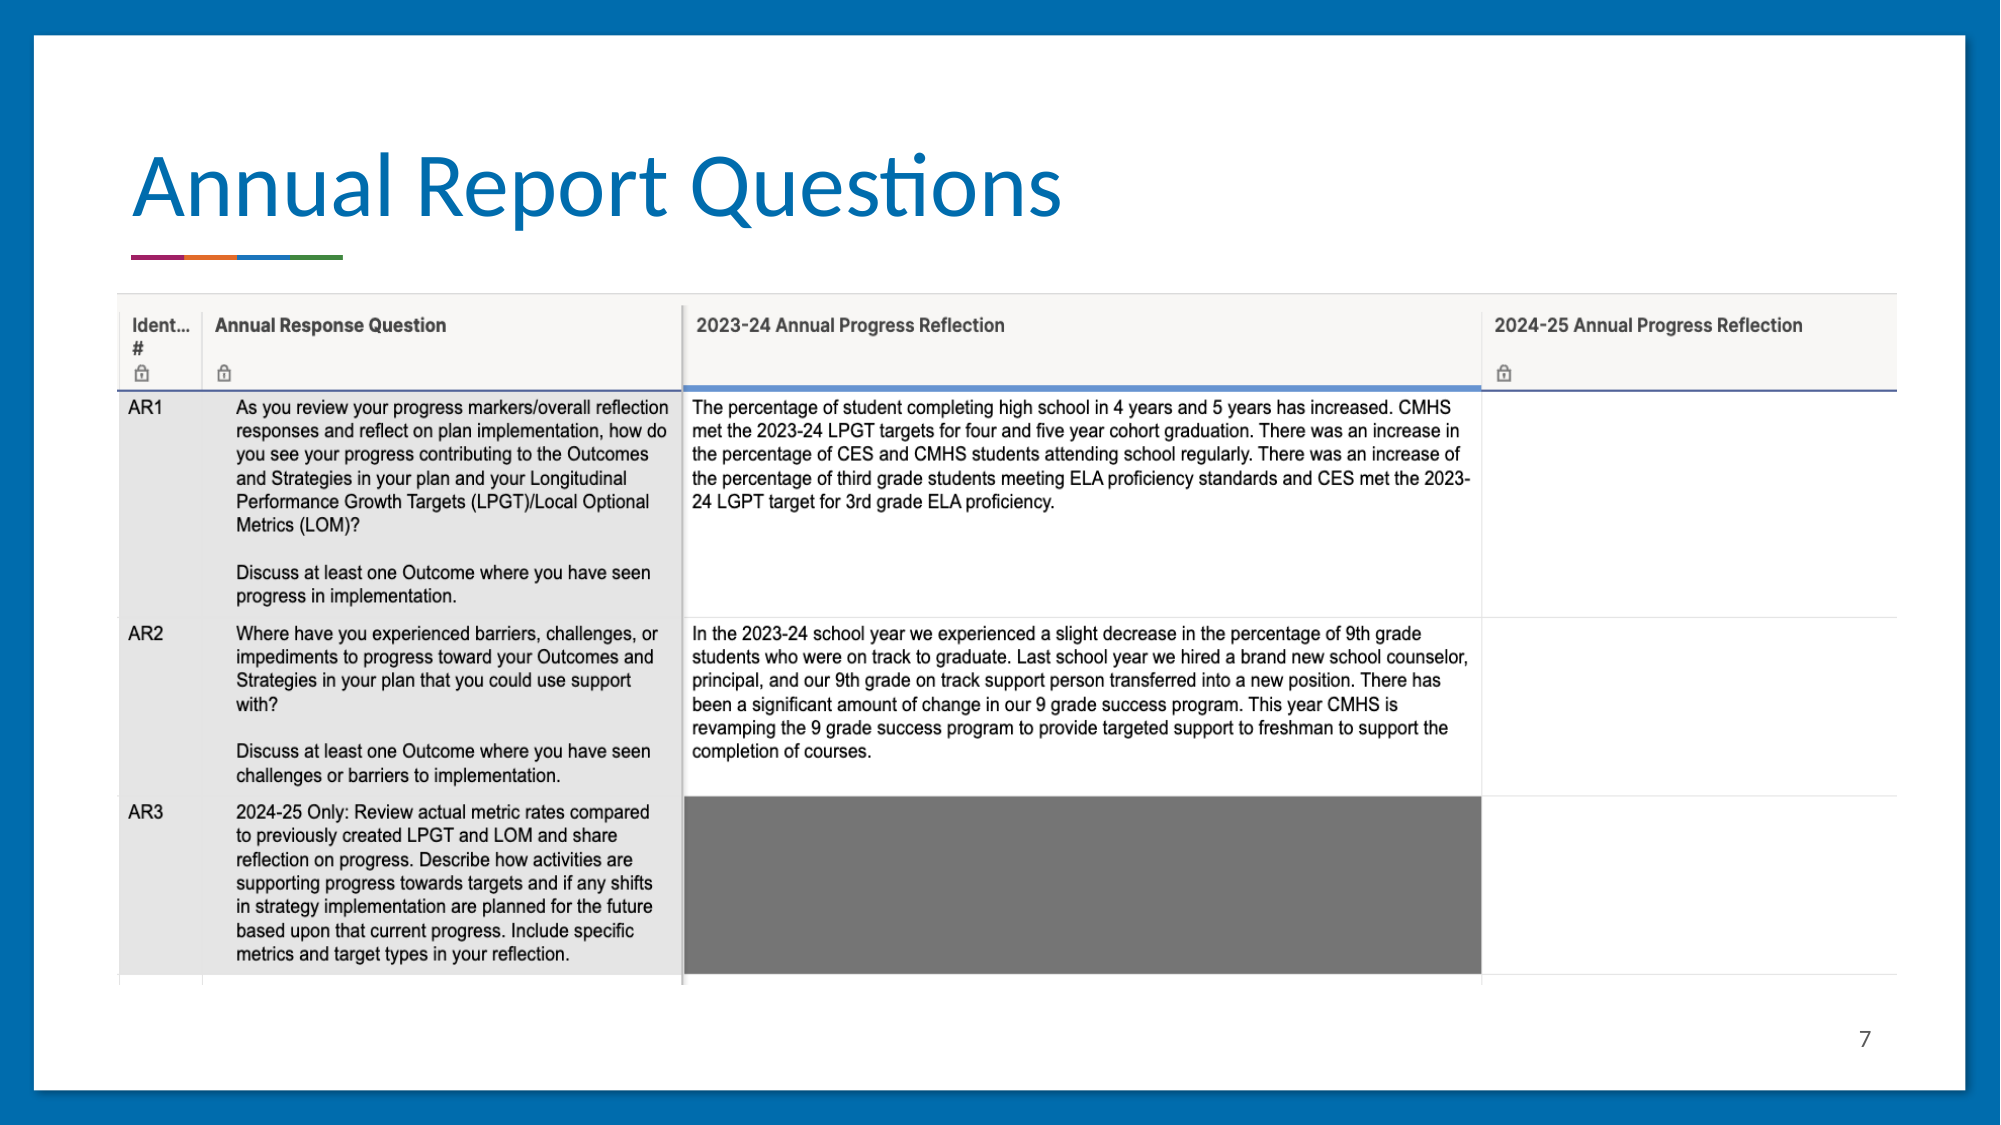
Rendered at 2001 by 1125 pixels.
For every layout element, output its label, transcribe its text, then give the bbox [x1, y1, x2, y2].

title Annual Report Questions [117, 75, 1887, 244]
slide_number ‹#› [1412, 1007, 1887, 1068]
picture [131, 255, 343, 260]
picture [117, 290, 1898, 986]
